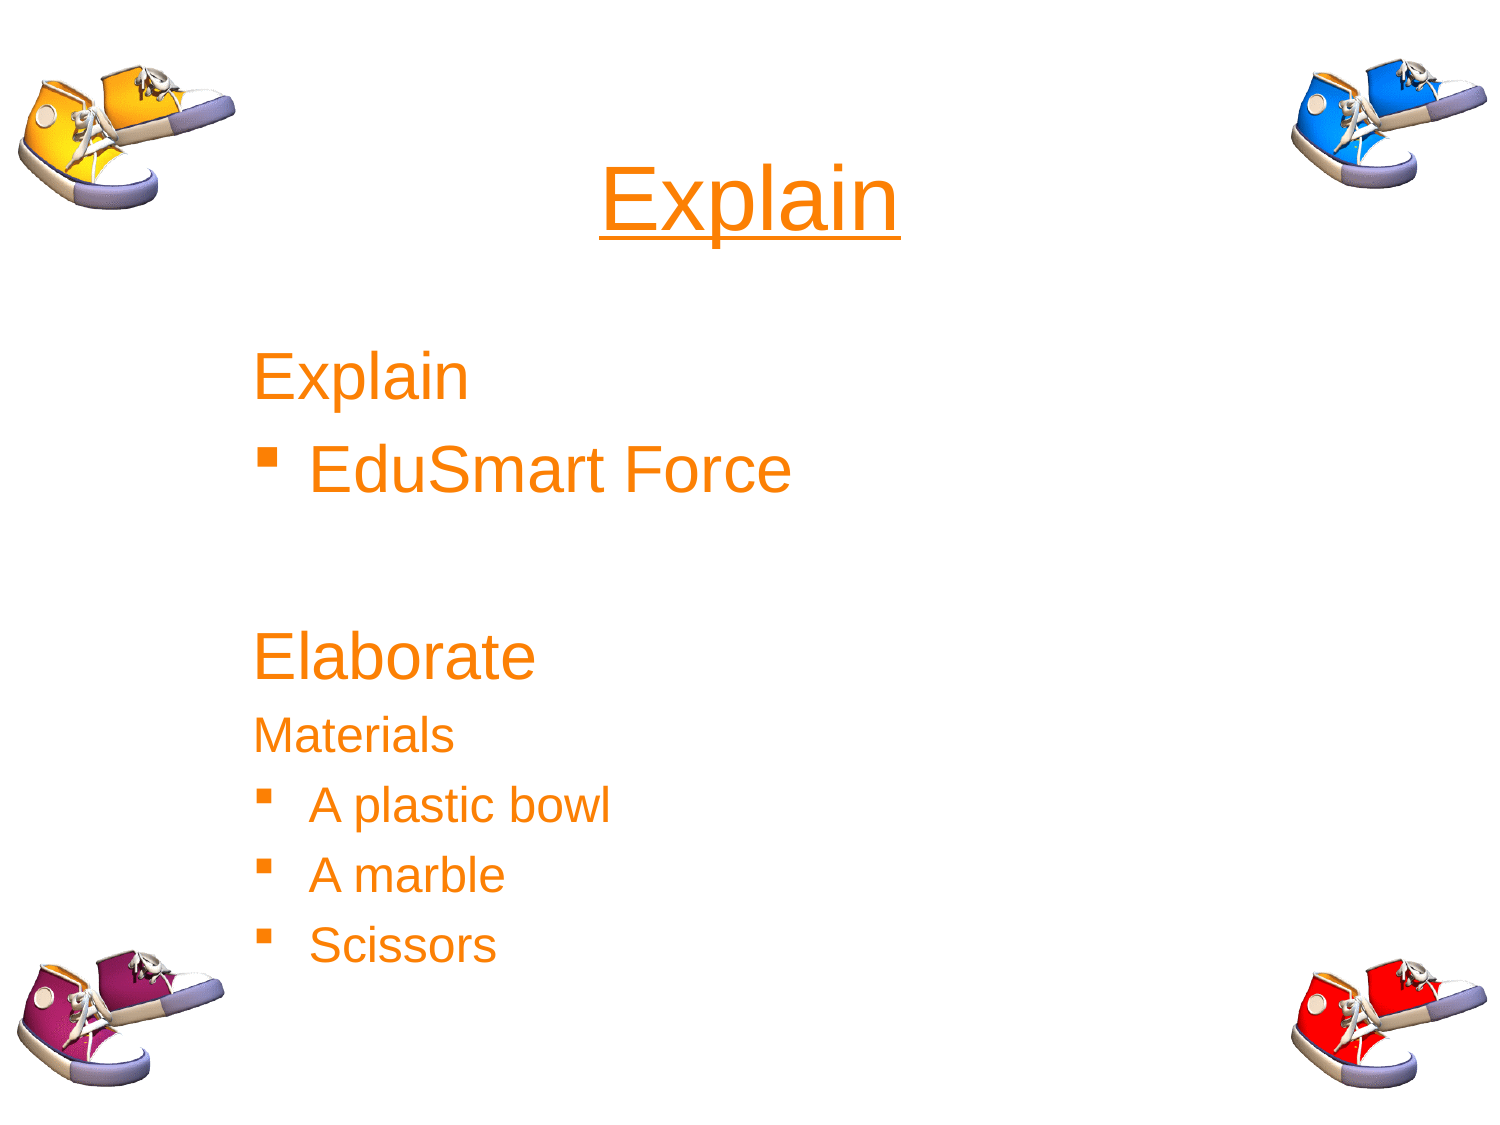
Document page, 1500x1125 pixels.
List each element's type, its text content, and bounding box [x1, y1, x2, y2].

picture [1275, 899, 1500, 1125]
list Explain EduSmart Force Elaborate Materials A plastic bowl A marble Scissors [237, 324, 1251, 1001]
picture [1275, 0, 1500, 225]
title Explain [112, 99, 1388, 288]
picture [0, 887, 238, 1125]
picture [0, 0, 250, 250]
